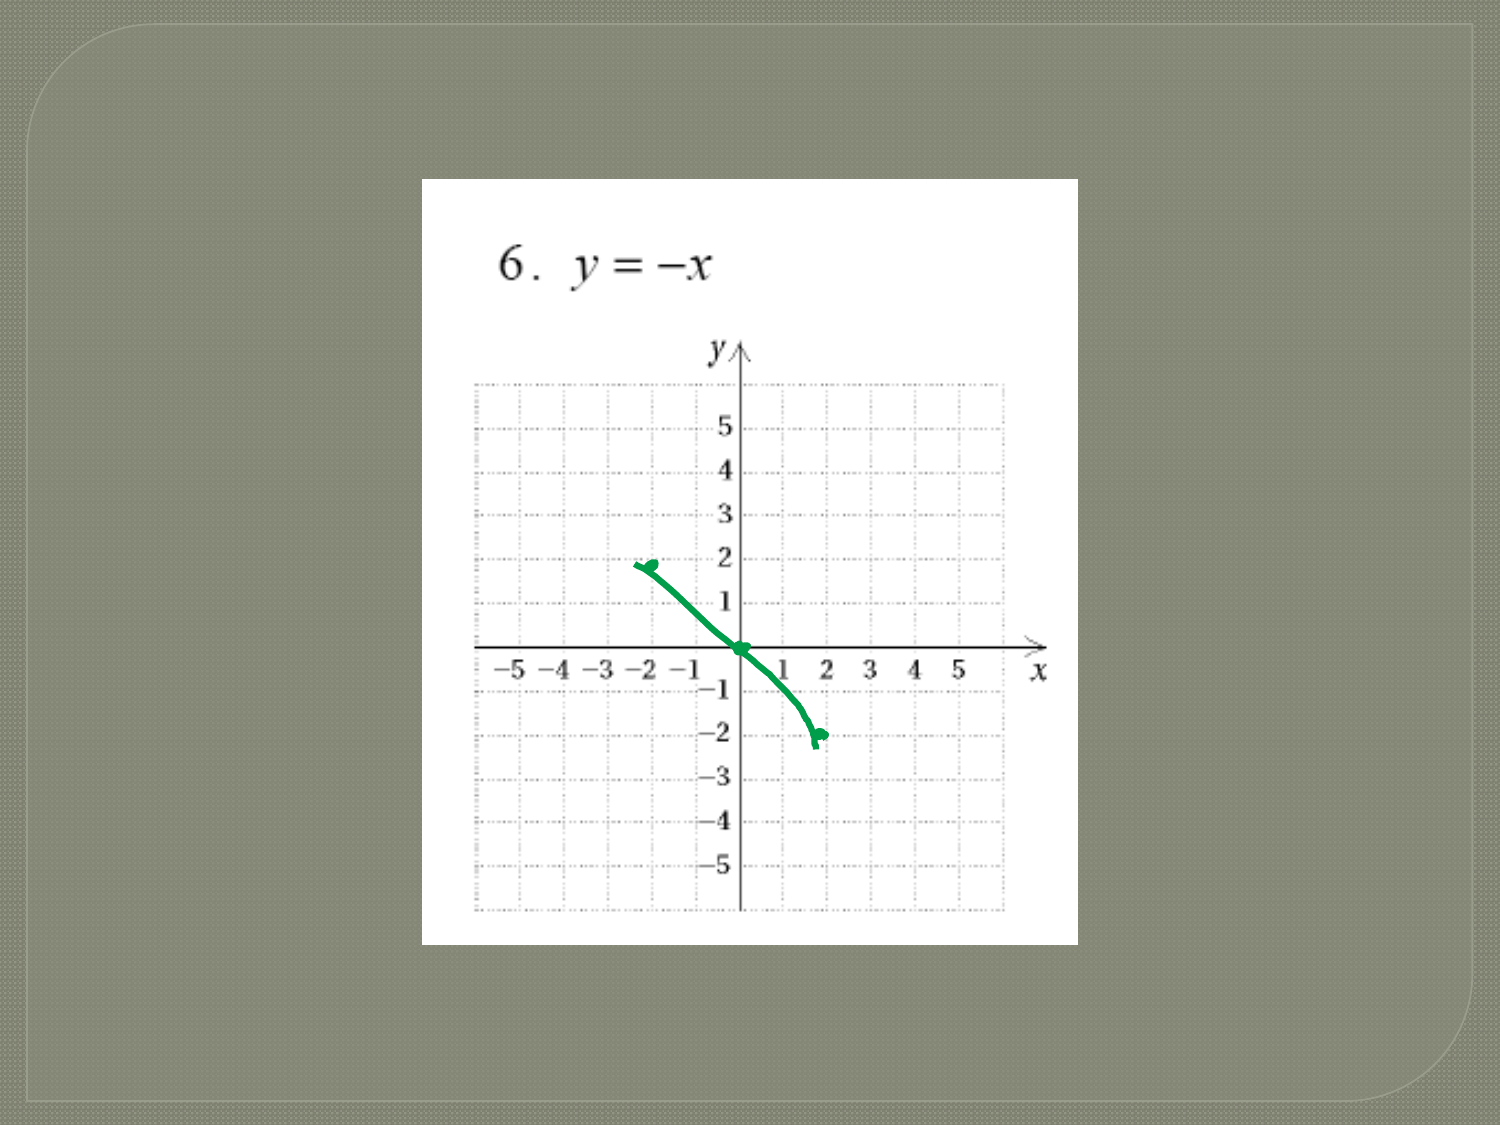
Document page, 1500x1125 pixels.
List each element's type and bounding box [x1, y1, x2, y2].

picture [422, 179, 1078, 946]
